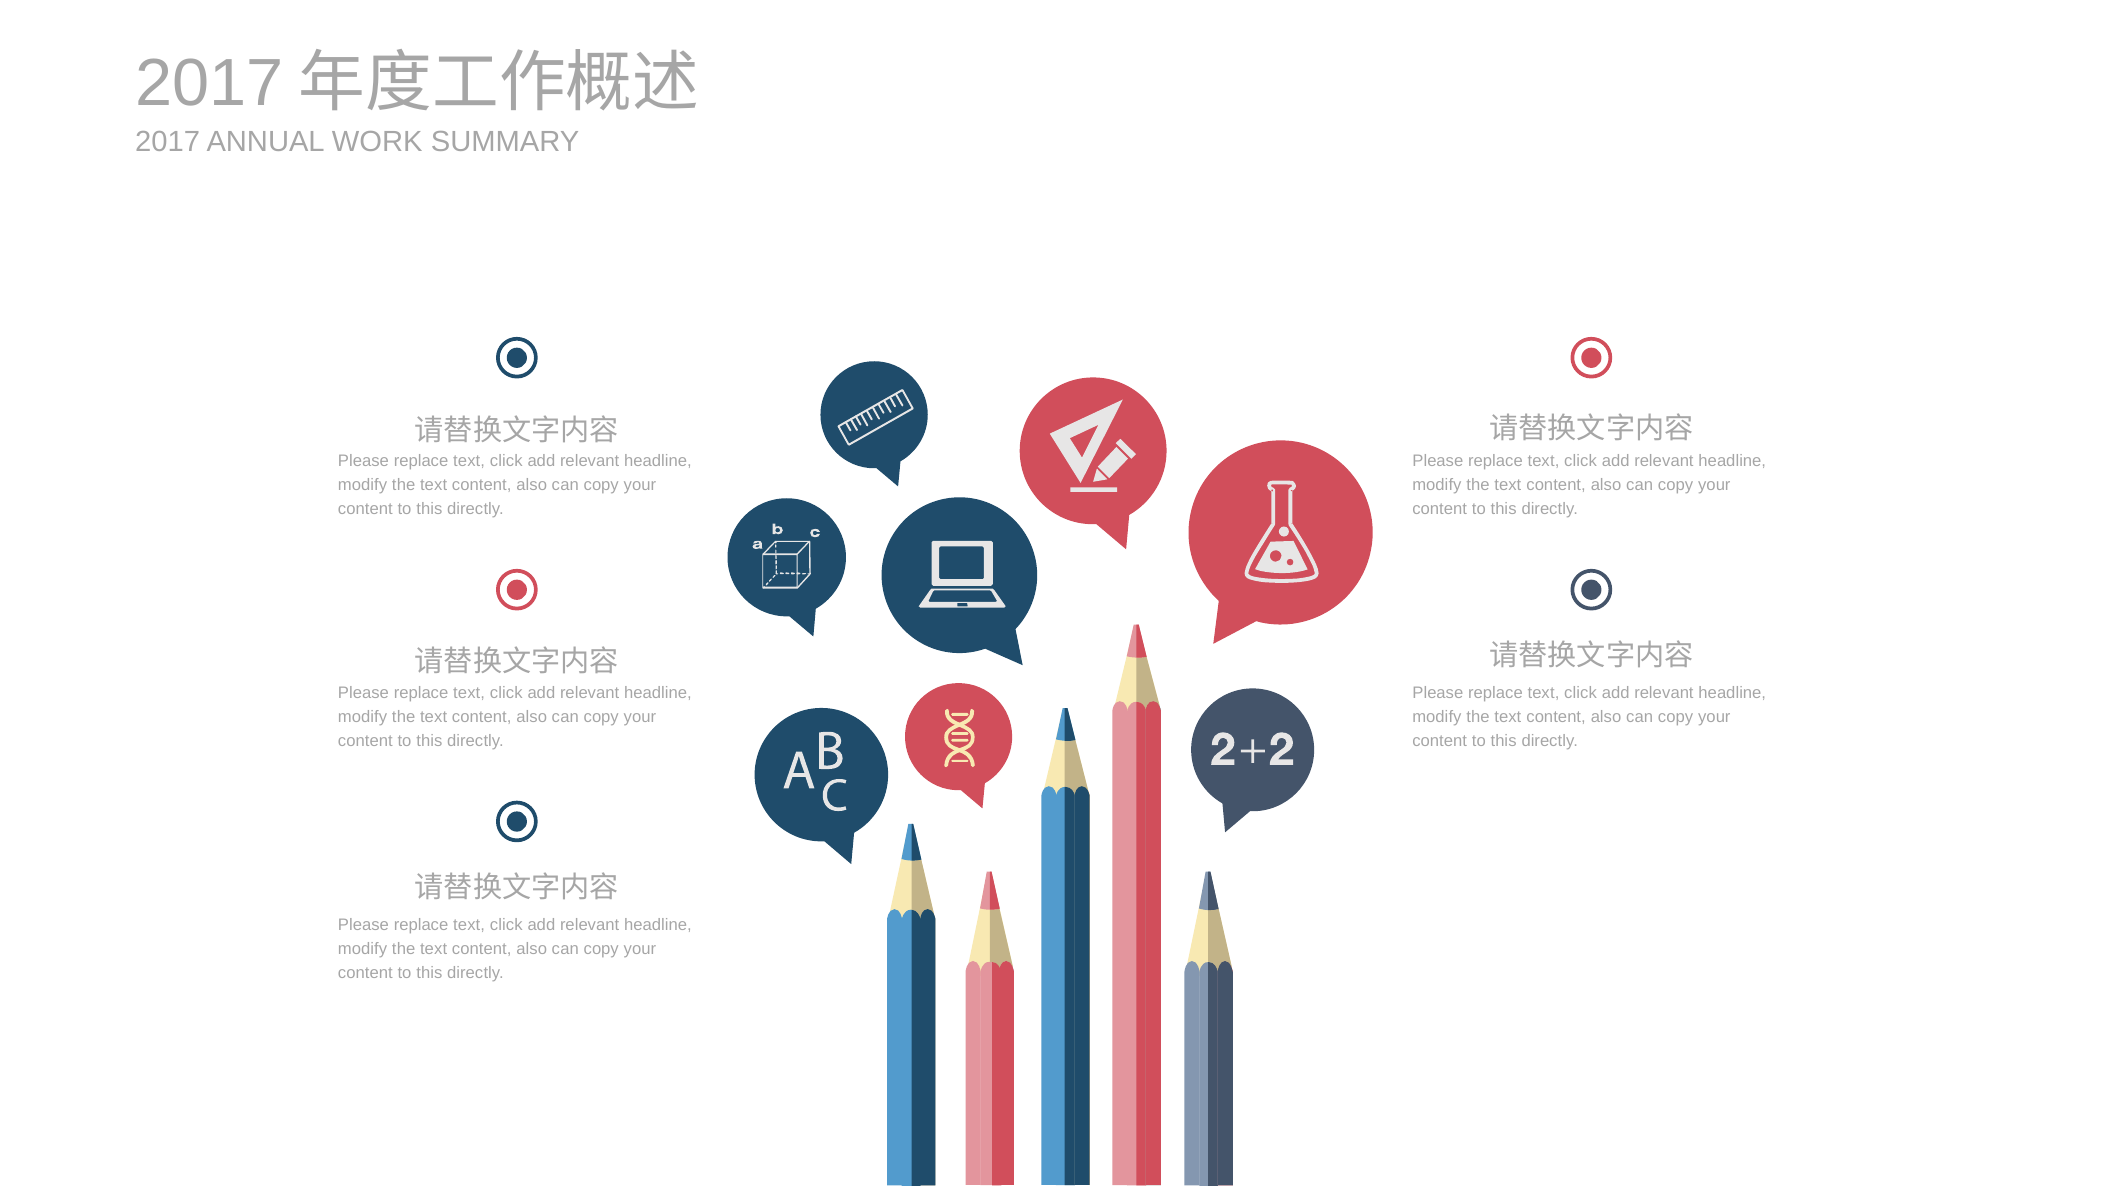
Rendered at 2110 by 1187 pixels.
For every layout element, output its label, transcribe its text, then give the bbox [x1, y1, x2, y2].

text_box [887, 823, 936, 1186]
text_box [495, 336, 538, 379]
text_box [754, 707, 889, 865]
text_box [337, 634, 696, 749]
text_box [1184, 871, 1233, 1186]
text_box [727, 498, 846, 637]
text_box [820, 361, 928, 487]
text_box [872, 488, 1043, 666]
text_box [1570, 336, 1613, 379]
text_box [1041, 707, 1090, 1186]
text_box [1019, 377, 1167, 550]
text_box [1191, 688, 1315, 833]
text_box 2017 ANNUAL WORK SUMMARY [135, 122, 596, 158]
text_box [1183, 431, 1382, 644]
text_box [1412, 402, 1771, 517]
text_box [337, 861, 696, 981]
text_box 2017年度工作概述 [135, 38, 783, 119]
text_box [495, 568, 538, 611]
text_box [904, 683, 1013, 809]
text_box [337, 404, 696, 517]
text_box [965, 871, 1014, 1186]
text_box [1412, 629, 1771, 749]
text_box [1570, 568, 1613, 611]
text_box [1112, 624, 1161, 1186]
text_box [495, 800, 538, 843]
